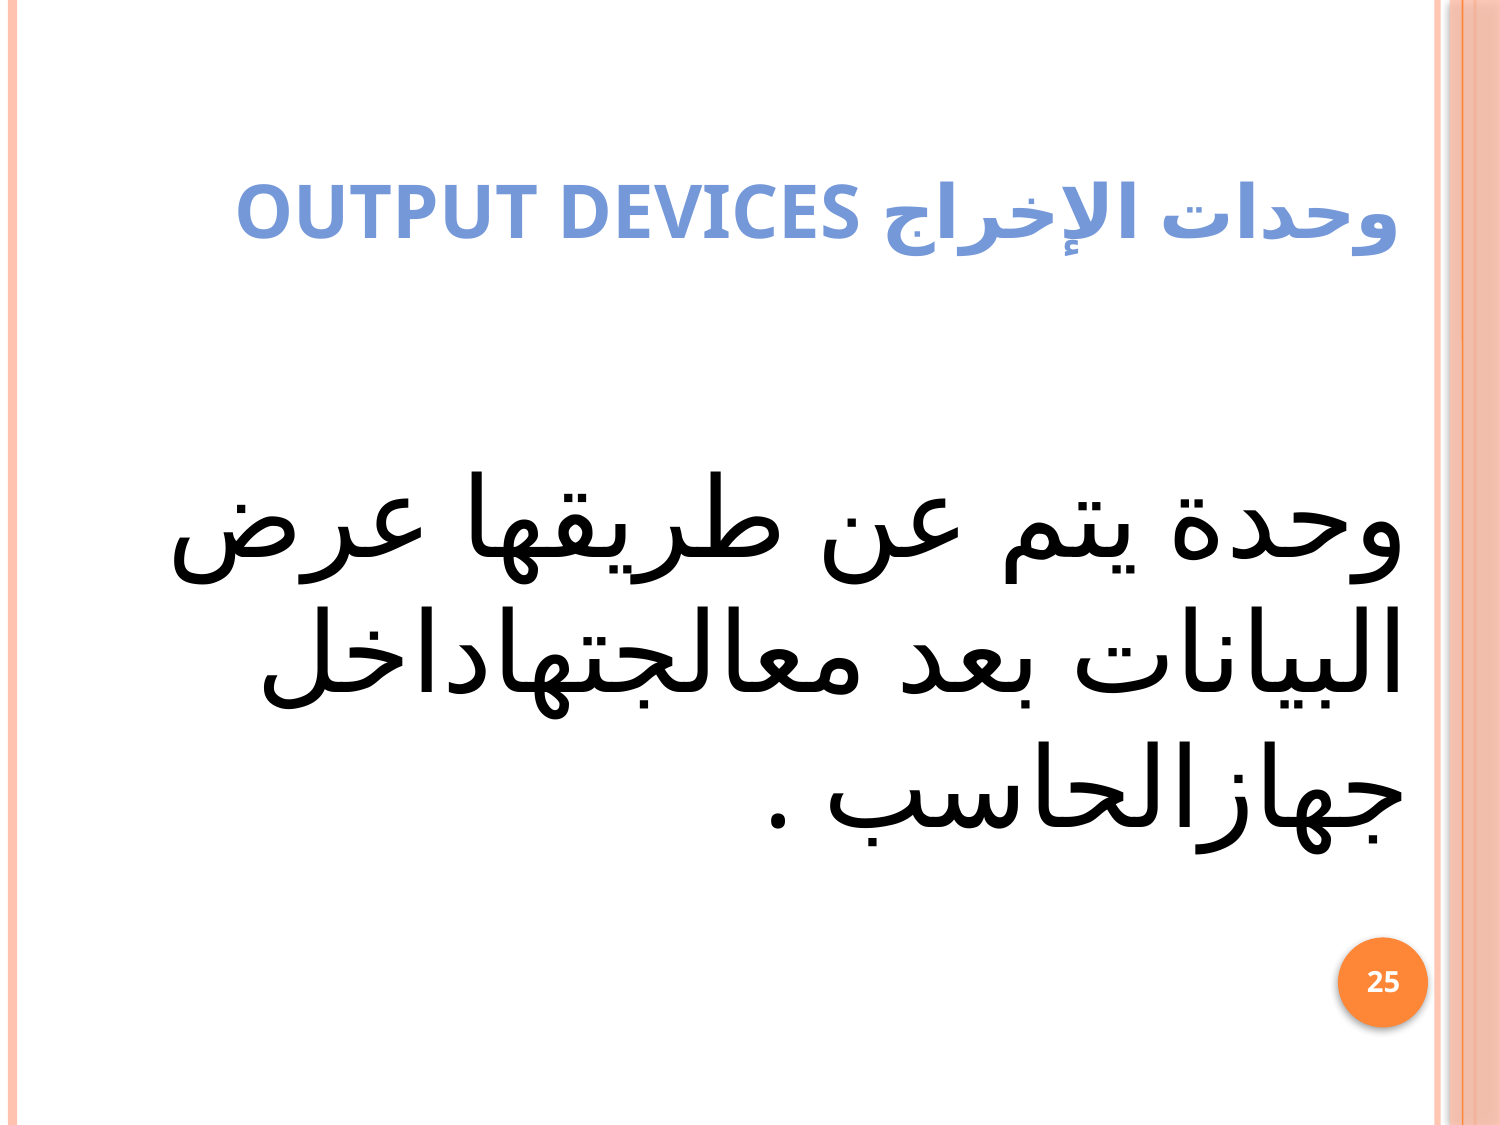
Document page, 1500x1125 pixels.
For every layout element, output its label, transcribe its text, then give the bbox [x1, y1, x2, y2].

slide_number 25 [1333, 940, 1434, 1027]
title وحدات الإخراج output devices [212, 115, 1425, 303]
list وحدة يتم عن طريقها عرض البيانات بعد معالجتهاداخل جهازالحاسب . [75, 437, 1425, 1038]
